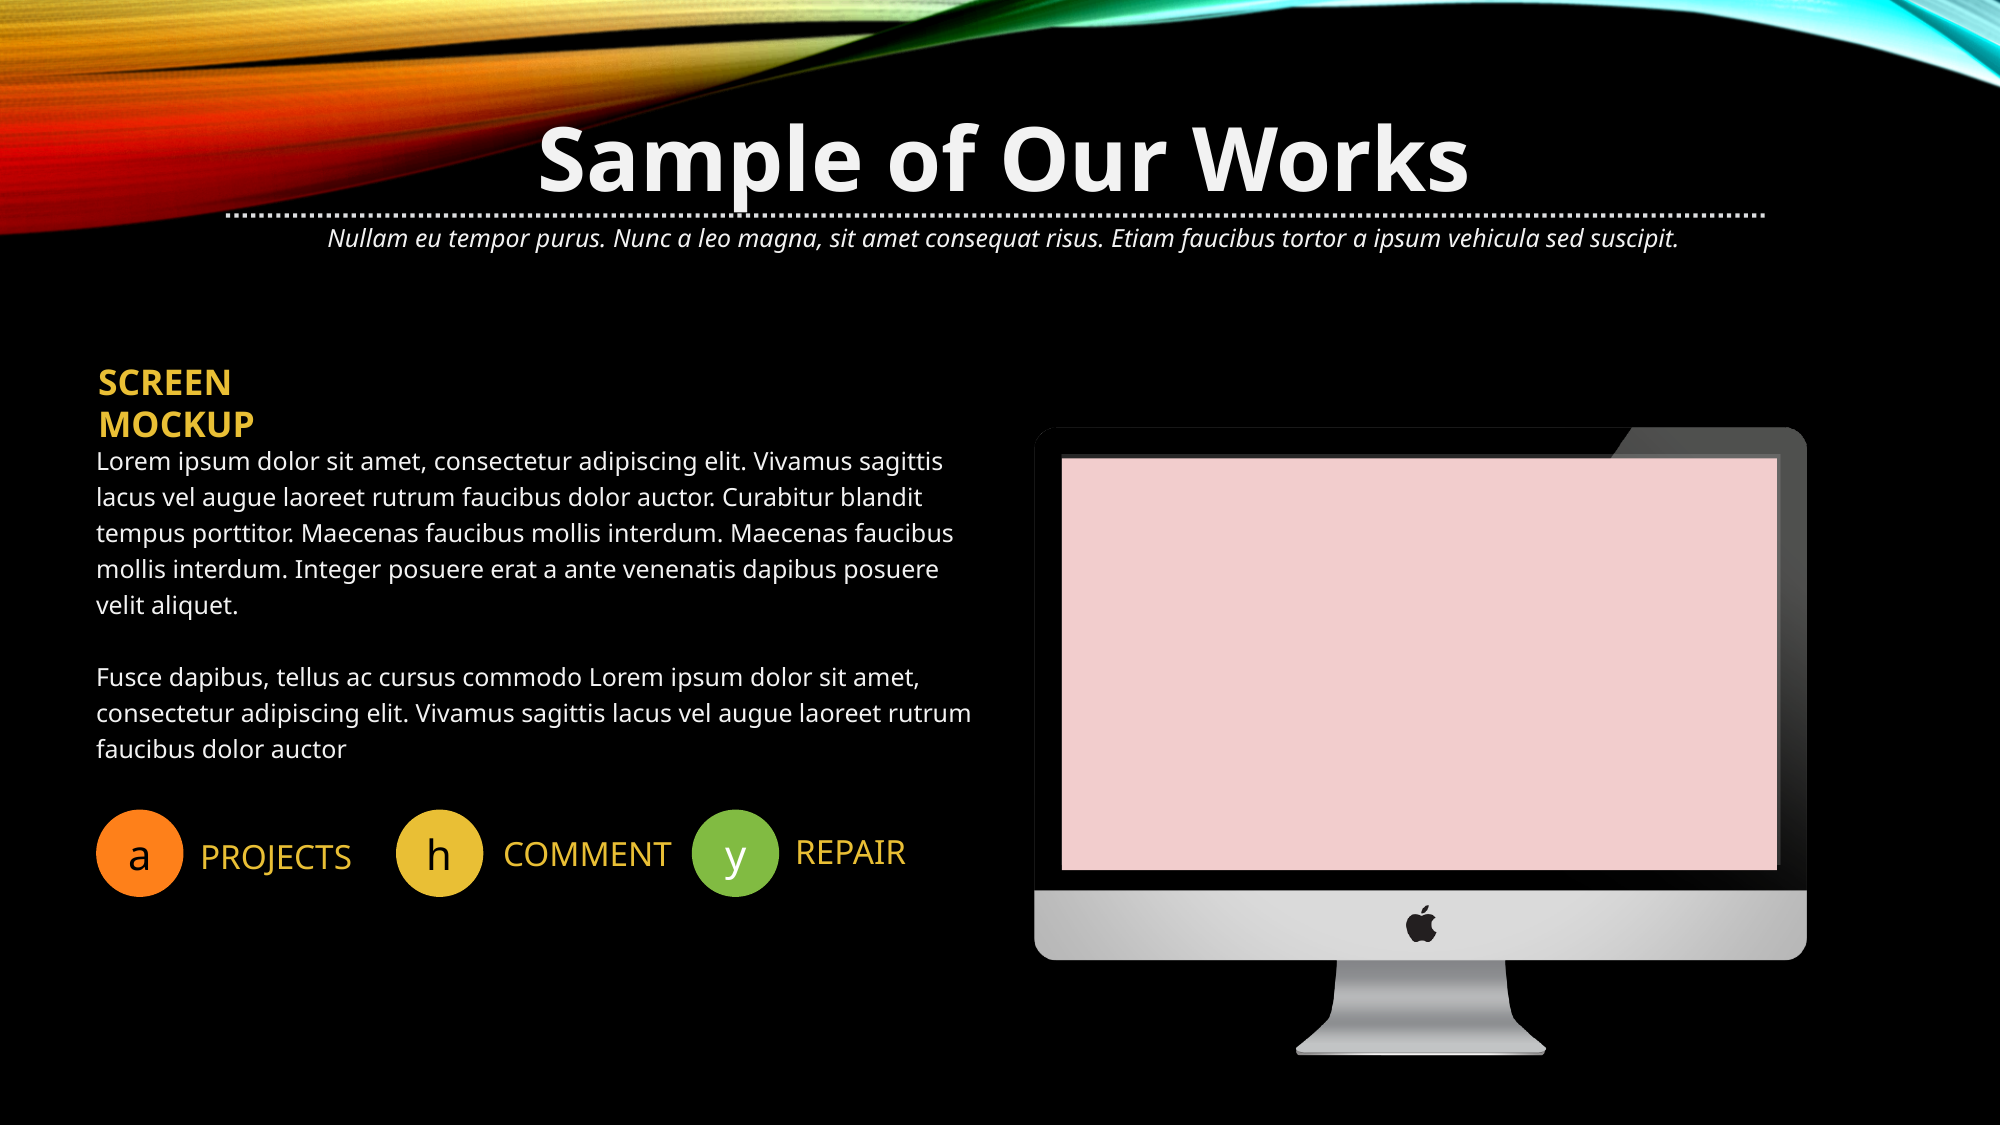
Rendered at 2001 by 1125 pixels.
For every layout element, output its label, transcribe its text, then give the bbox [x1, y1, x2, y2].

picture [0, 0, 2000, 237]
text_box Lorem ipsum dolor sit amet, consectetur adipiscing elit. Vivamus sagittis lacus vel augue laoreet rutrum faucibus dolor auctor. Curabitur blandit tempus porttitor. Maecenas faucibus mollis interdum. Maecenas faucibus mollis interdum. Integer posuere erat a ante venenatis dapibus posuere velit aliquet. Fusce dapibus, tellus ac cursus commodo Lorem ipsum dolor sit amet, consectetur adipiscing elit. Vivamus sagittis lacus vel augue laoreet rutrum faucibus dolor auctor [96, 439, 802, 799]
list Sample of Our Works [126, 120, 1884, 191]
text_box REPAIR [792, 830, 802, 873]
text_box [1058, 458, 1778, 871]
text_box a [96, 809, 184, 897]
text_box PROJECTS [197, 830, 383, 881]
text_box SCREEN MOCKUP [94, 374, 397, 430]
text_box COMMENT [500, 827, 686, 878]
text_box y [691, 809, 780, 897]
list Nullam eu tempor purus. Nunc a leo magna, sit amet consequat risus. Etiam faucibus tortor a ipsum vehicula sed suscipit. [126, 219, 1884, 257]
text_box h [396, 809, 484, 897]
picture [802, 362, 2000, 1125]
